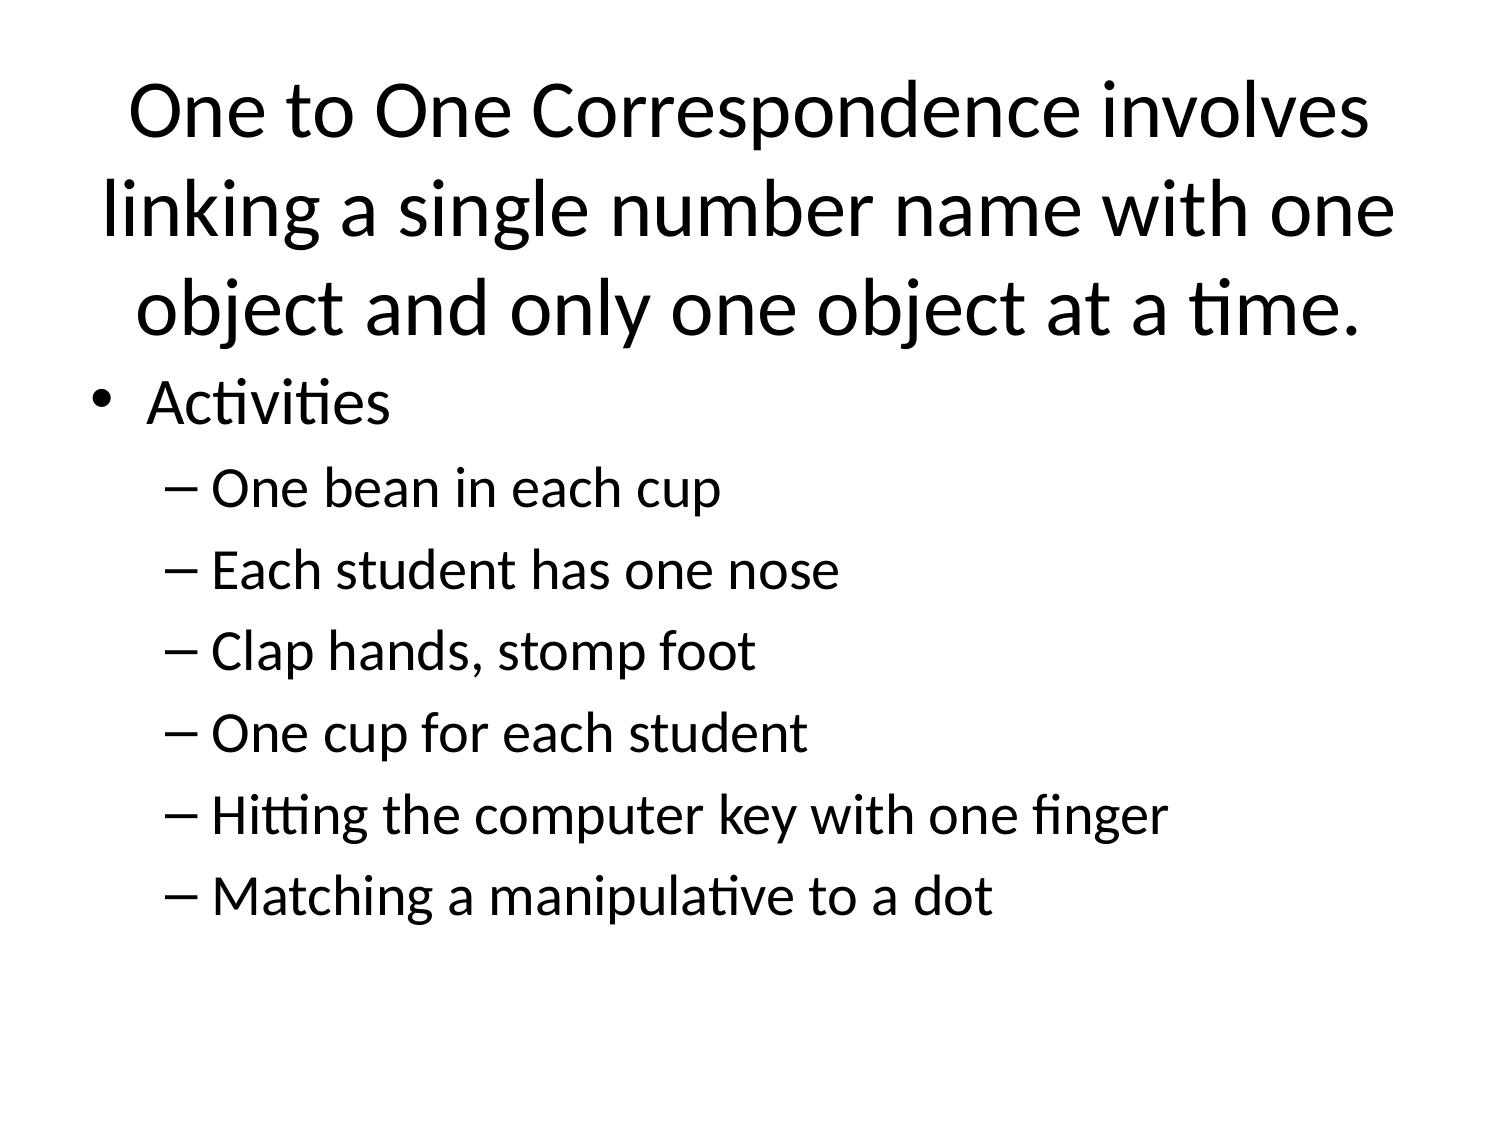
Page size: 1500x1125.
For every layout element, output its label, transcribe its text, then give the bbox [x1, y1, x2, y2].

list Activities One bean in each cup Each student has one nose Clap hands, stomp foot One cup for each student Hitting the computer key with one finger Matching a manipulative to a dot [75, 350, 1425, 1005]
title One to One Correspondence involves linking a single number name with one object and only one object at a time. [75, 45, 1425, 350]
